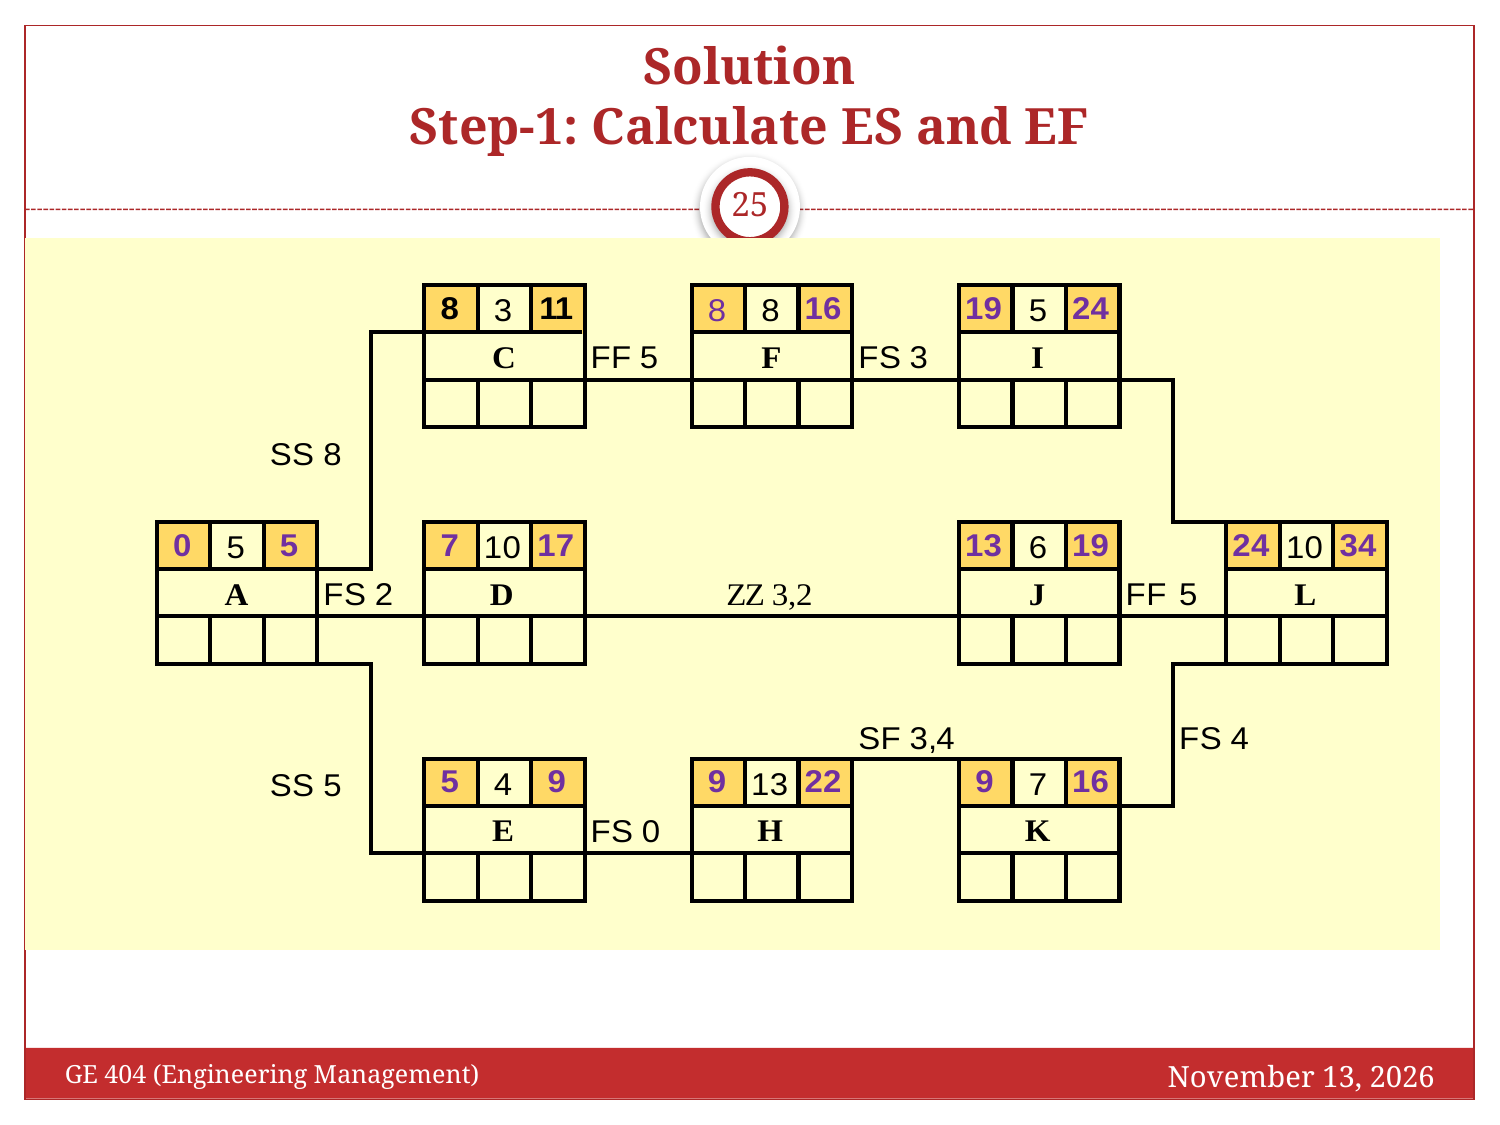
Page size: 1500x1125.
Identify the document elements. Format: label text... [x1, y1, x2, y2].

footer GE 404 (Engineering Management) [50, 1051, 638, 1112]
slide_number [950, 1050, 1450, 1111]
title Solution Step-1: Calculate ES and EF [49, 37, 1450, 162]
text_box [24, 237, 1441, 951]
slide_number 25 [712, 169, 788, 234]
